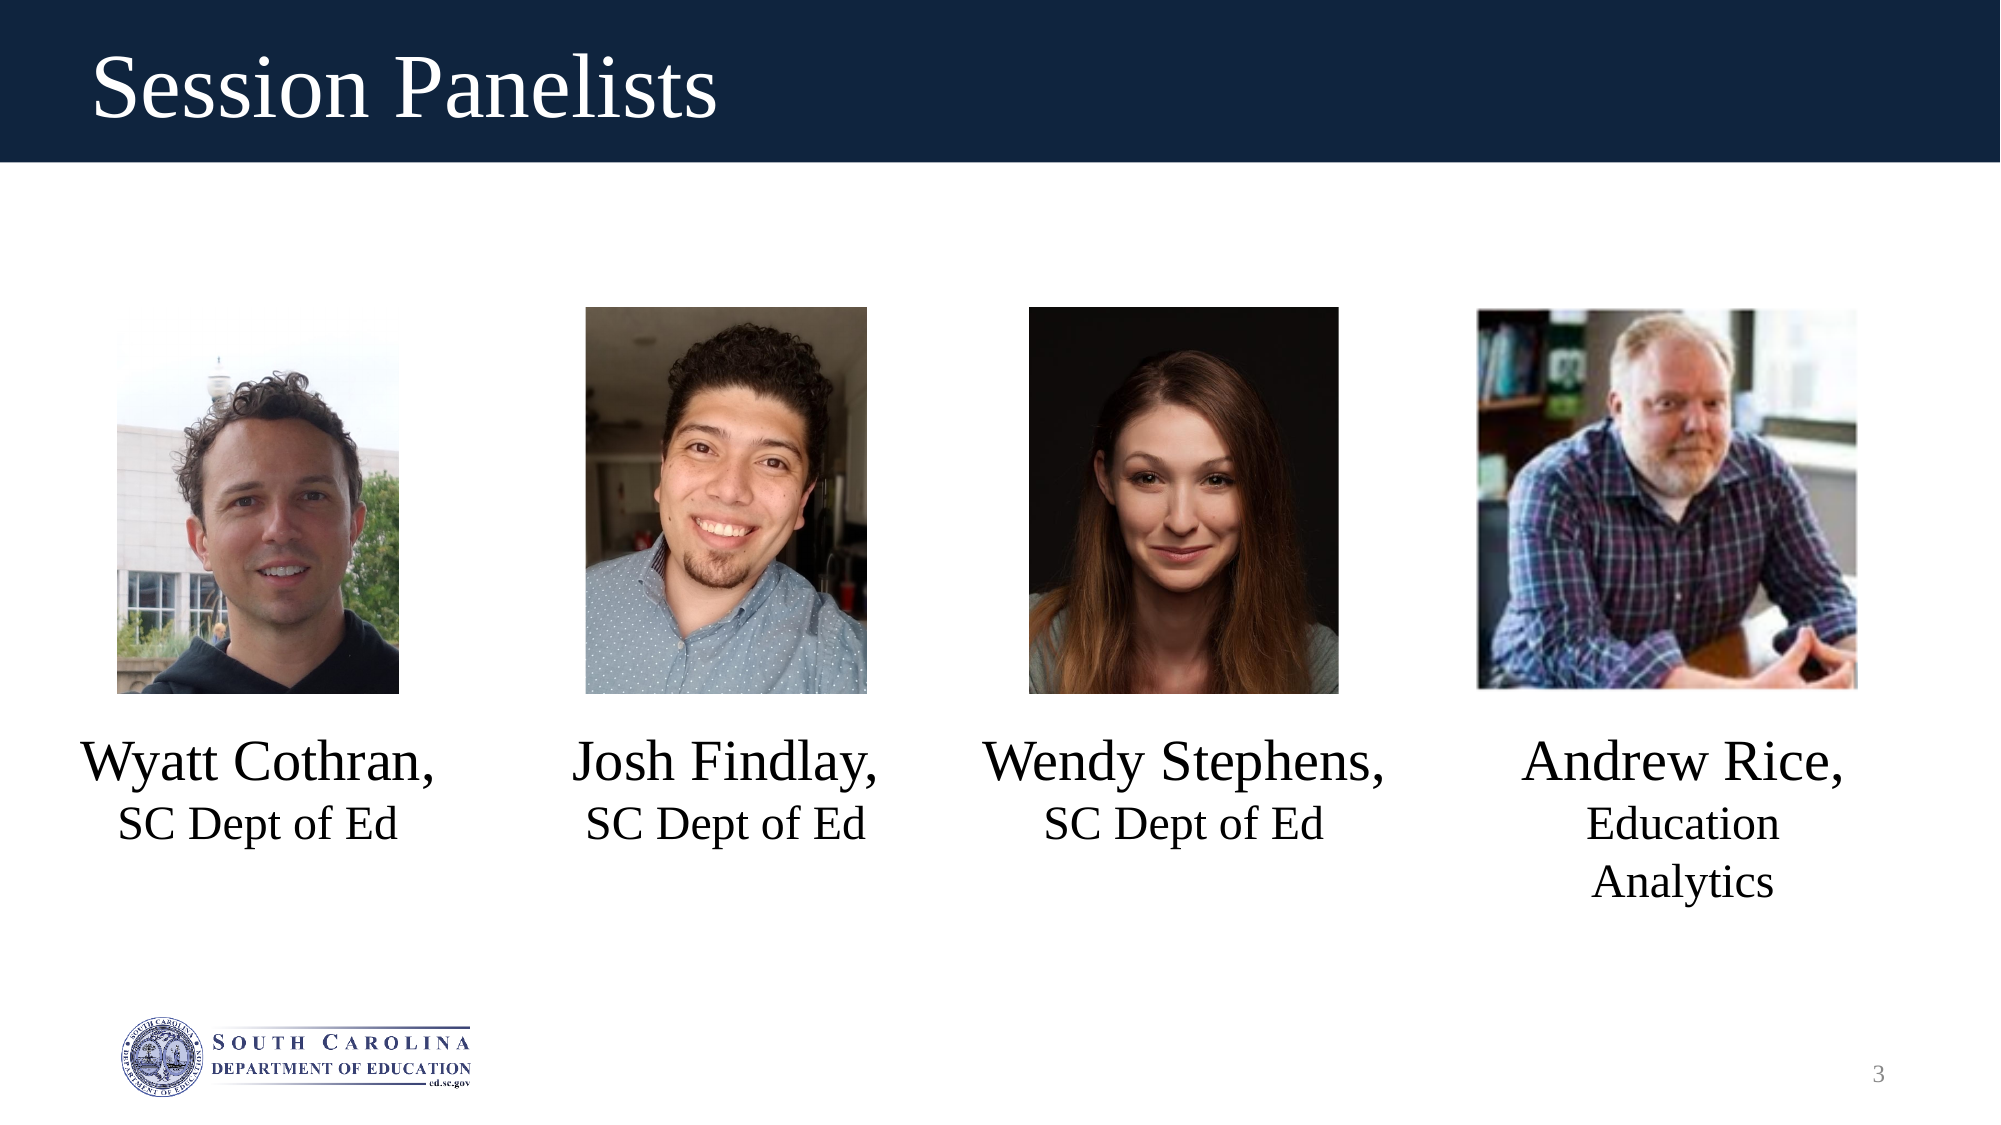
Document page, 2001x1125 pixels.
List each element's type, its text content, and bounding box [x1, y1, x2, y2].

slide_number 3 [1433, 1042, 1900, 1103]
picture [585, 307, 868, 694]
picture [1028, 307, 1339, 694]
text_box Josh Findlay, SC Dept of Ed [530, 706, 922, 864]
picture [1475, 307, 1859, 694]
text_box Wendy Stephens, SC Dept of Ed [960, 706, 1408, 864]
picture [99, 1004, 493, 1110]
title Session Panelists [0, 0, 2000, 163]
picture [116, 307, 399, 694]
text_box Andrew Rice, Education Analytics [1498, 706, 1868, 922]
text_box Wyatt Cothran, SC Dept of Ed [24, 706, 492, 864]
